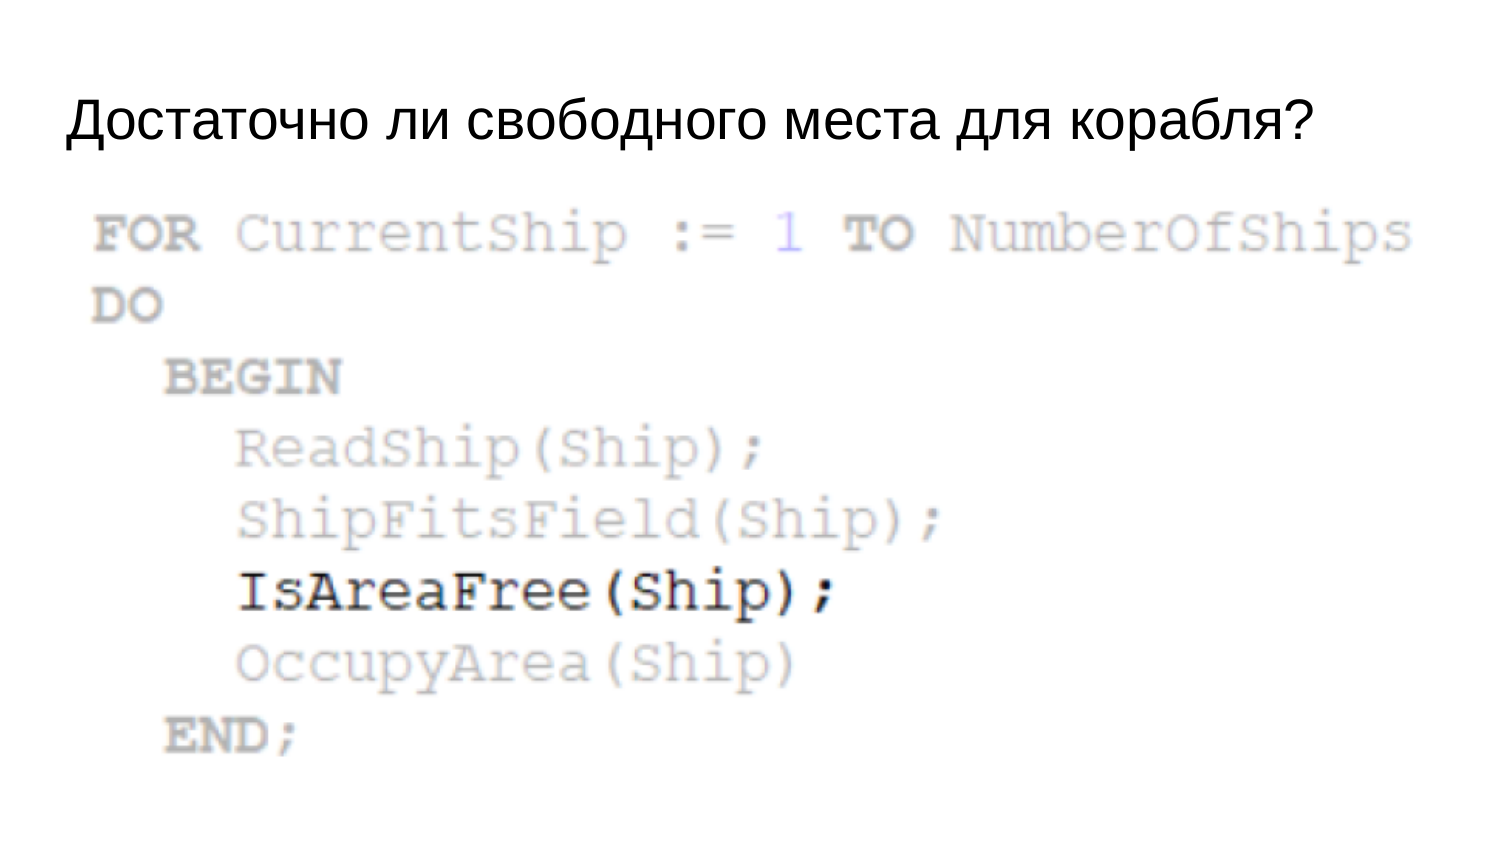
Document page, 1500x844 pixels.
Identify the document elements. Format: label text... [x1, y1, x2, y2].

title Достаточно ли свободного места для корабля? [51, 72, 1449, 167]
picture [24, 191, 1476, 780]
